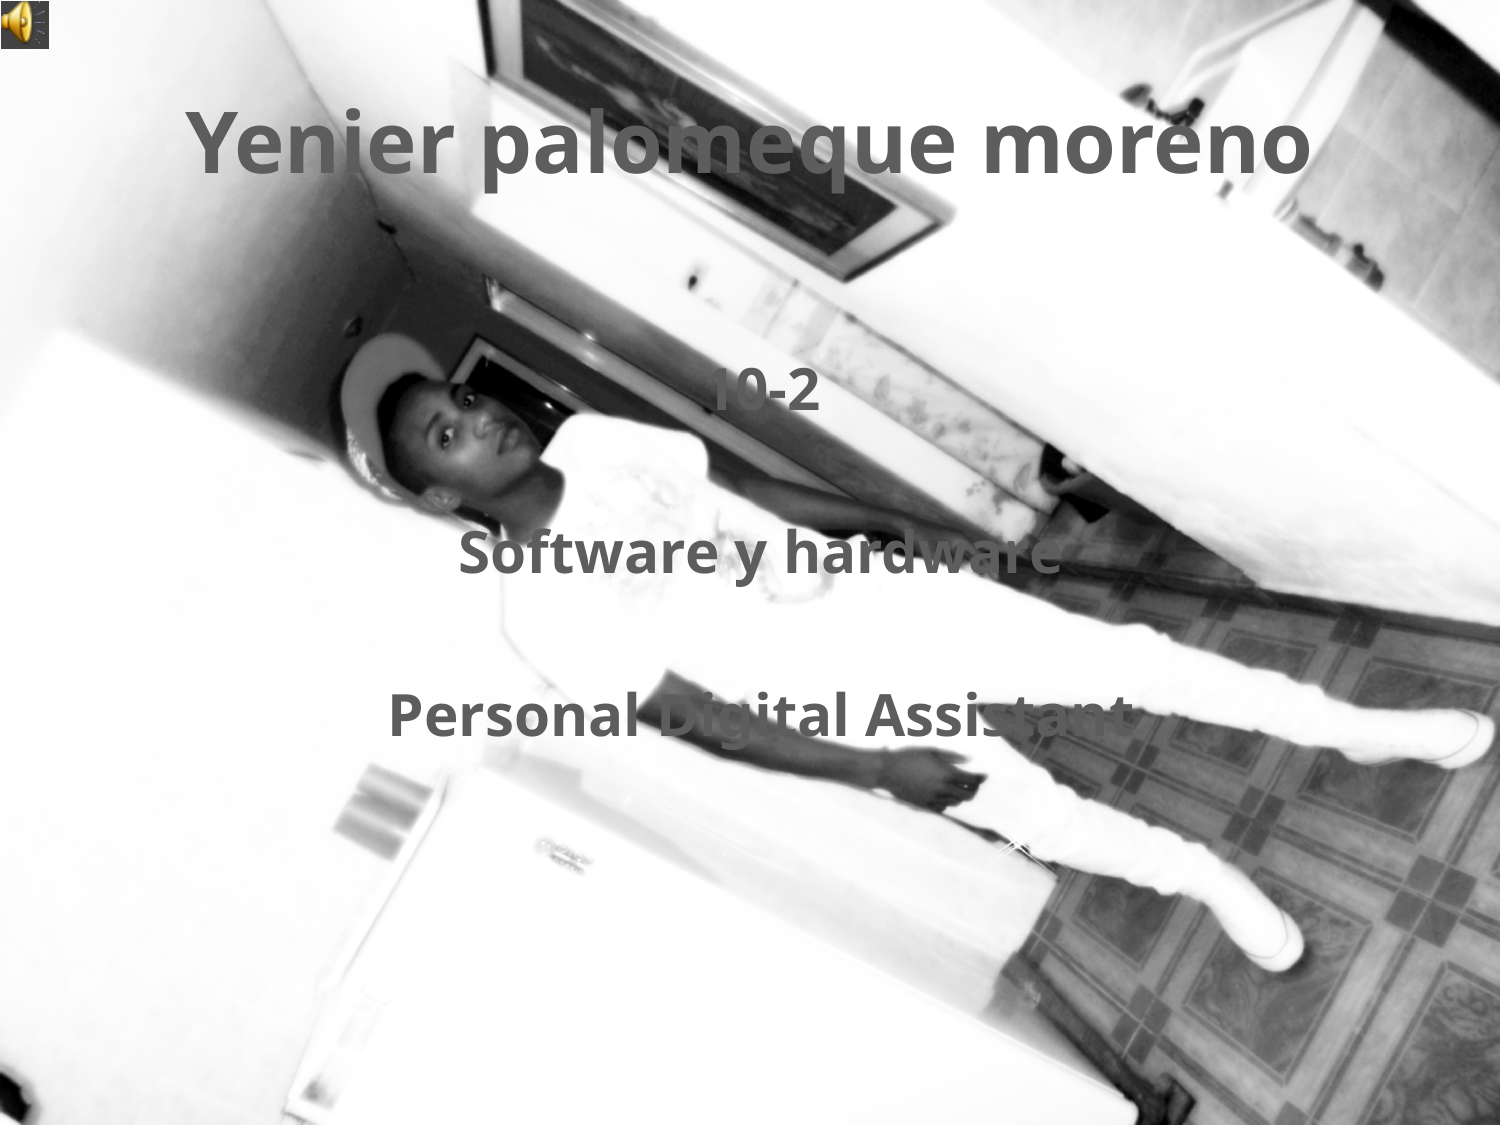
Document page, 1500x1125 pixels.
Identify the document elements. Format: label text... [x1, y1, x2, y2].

title Yenier palomeque moreno [75, 45, 1425, 233]
picture [0, 0, 1500, 1125]
list 10-2 Software y hardware Personal Digital Assistant [75, 262, 1425, 1035]
